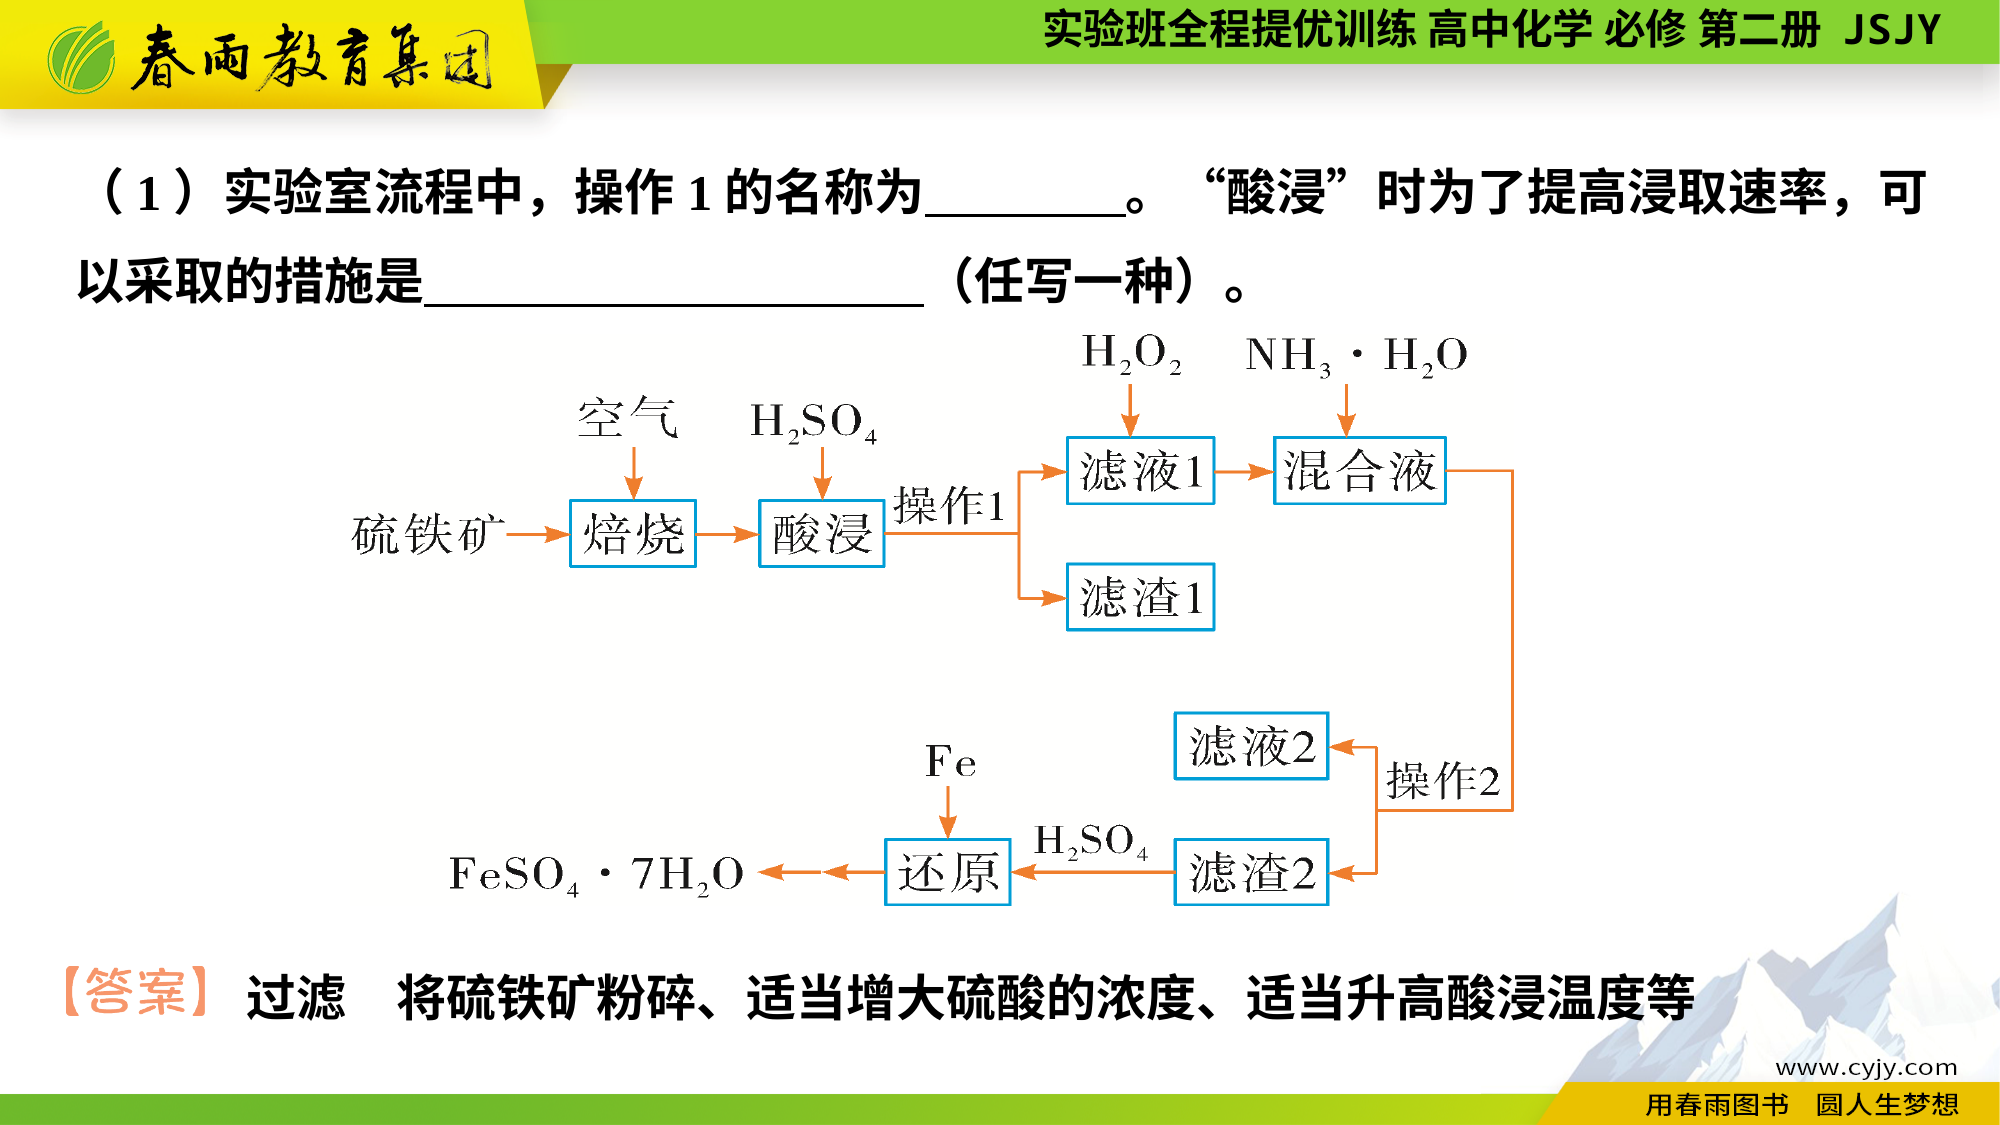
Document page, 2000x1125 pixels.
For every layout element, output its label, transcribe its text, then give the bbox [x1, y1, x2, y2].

list （1）实验室流程中，操作1的名称为 。“酸浸”时为了提高浸取速率，可以采取的措施是 （任写一种）。 [59, 122, 1944, 308]
text_box 过滤 将硫铁矿粉碎、适当增大硫酸的浓度、适当升高酸浸温度等 [232, 959, 1910, 1034]
picture [0, 0, 2000, 1125]
